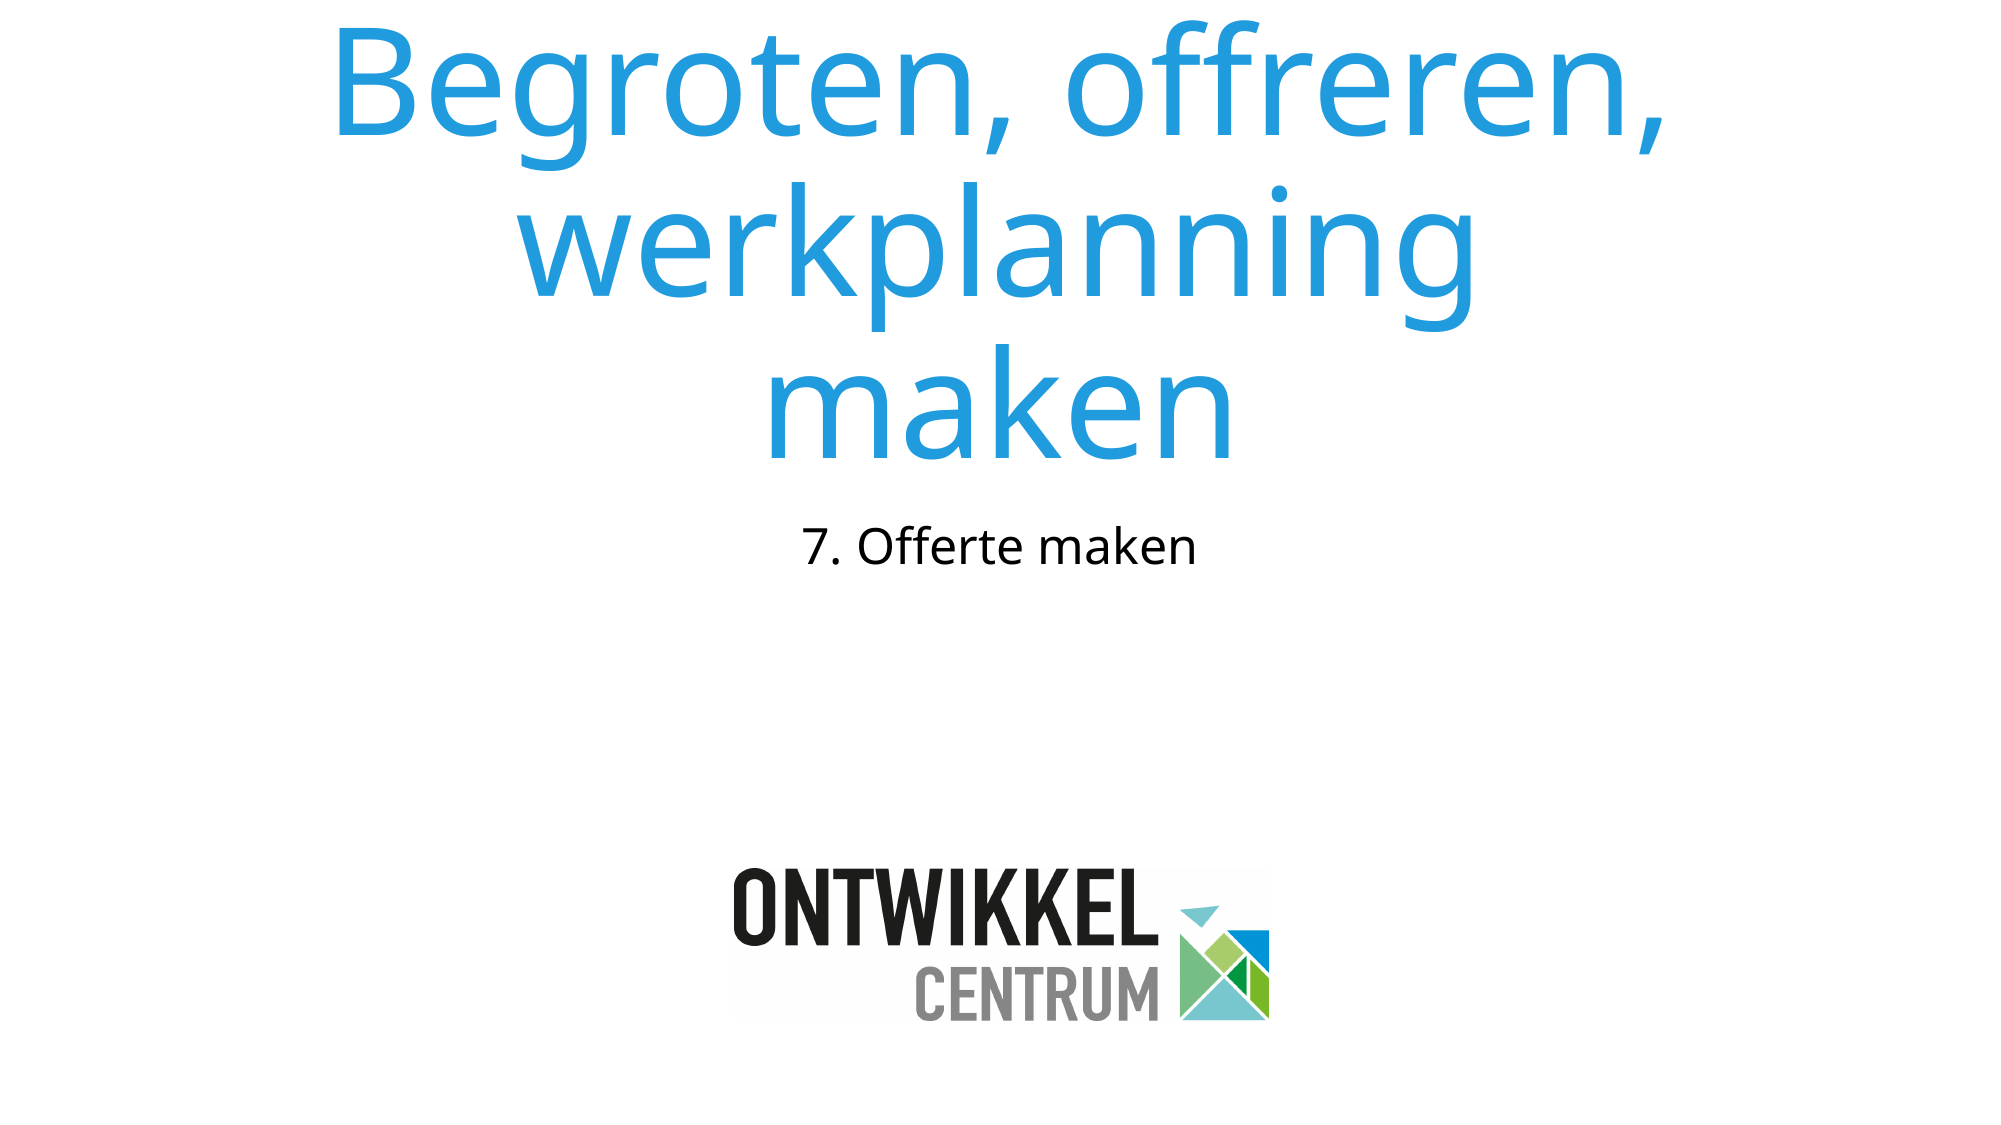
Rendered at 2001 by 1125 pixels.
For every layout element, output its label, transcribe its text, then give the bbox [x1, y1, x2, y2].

subtitle 7. Offerte maken [249, 514, 1750, 786]
title Begroten, offreren, werkplanning maken [249, 107, 1750, 499]
picture [734, 868, 1269, 1021]
